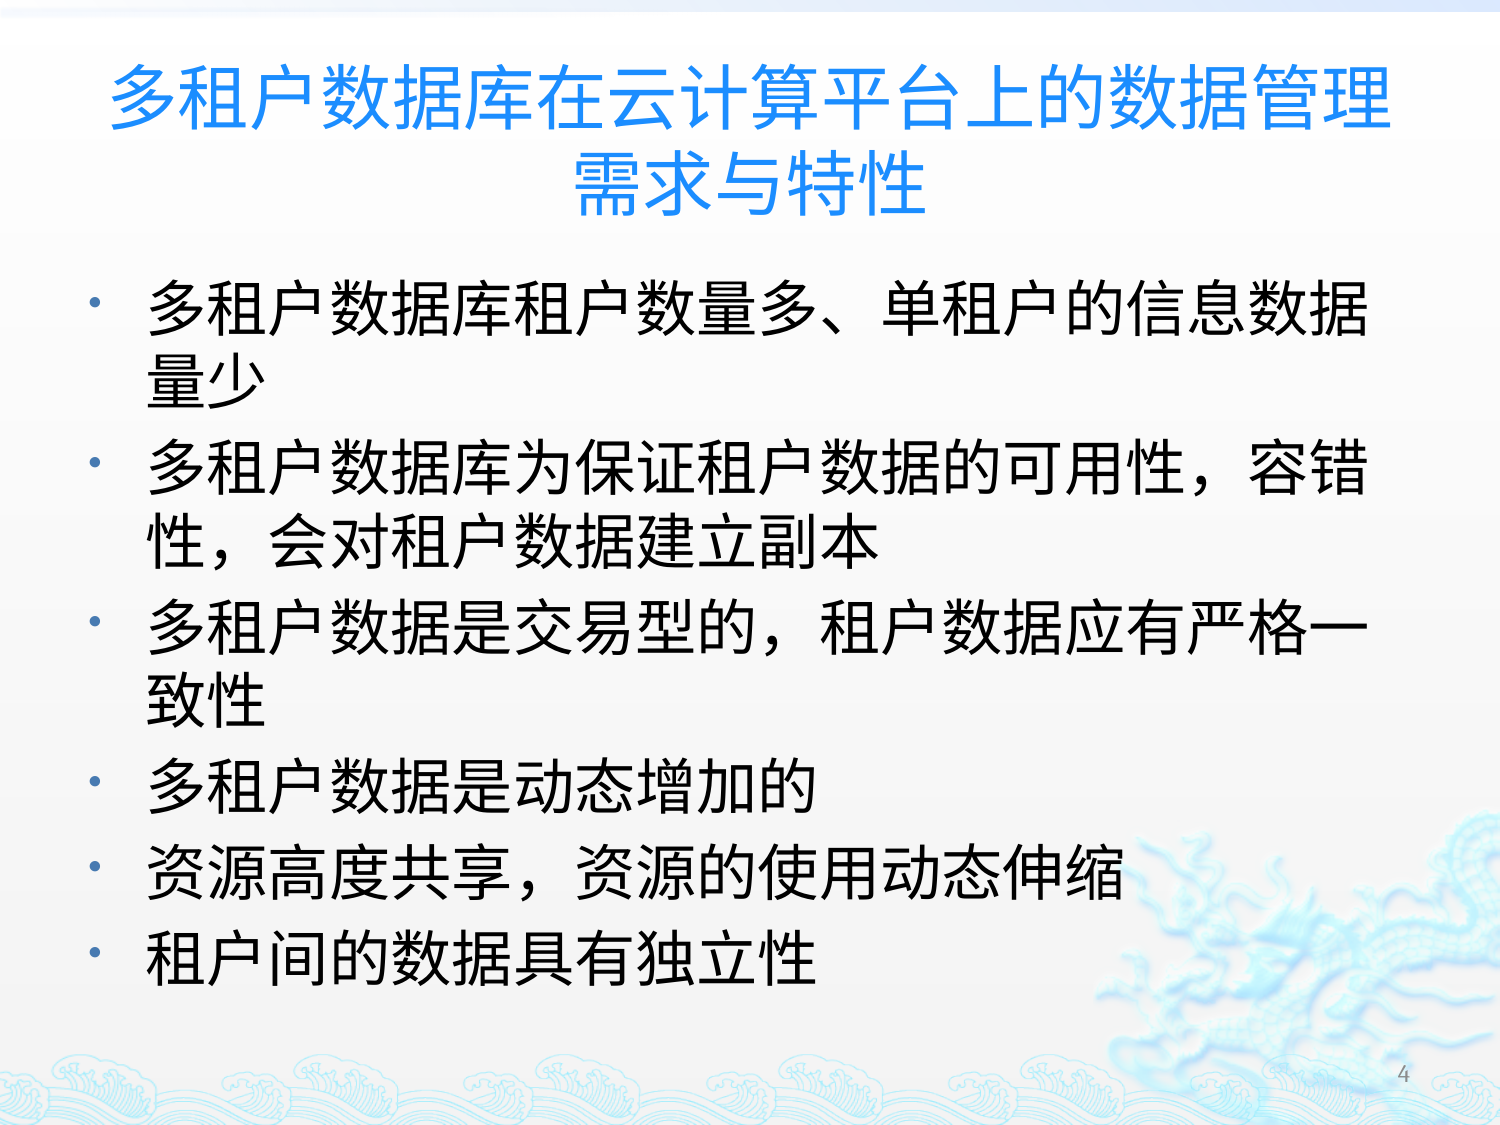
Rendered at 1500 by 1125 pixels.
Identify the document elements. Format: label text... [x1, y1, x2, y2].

list 多租户数据库租户数量多、单租户的信息数据量少 多租户数据库为保证租户数据的可用性，容错性，会对租户数据建立副本 多租户数据是交易型的，租户数据应有严格一致性 多租户数据是动态增加的 资源高度共享，资源的使用动态伸缩 租户间的数据具有独立性 [75, 262, 1425, 1005]
slide_number 4 [1074, 1042, 1425, 1103]
title 多租户数据库在云计算平台上的数据管理需求与特性 [75, 45, 1425, 233]
